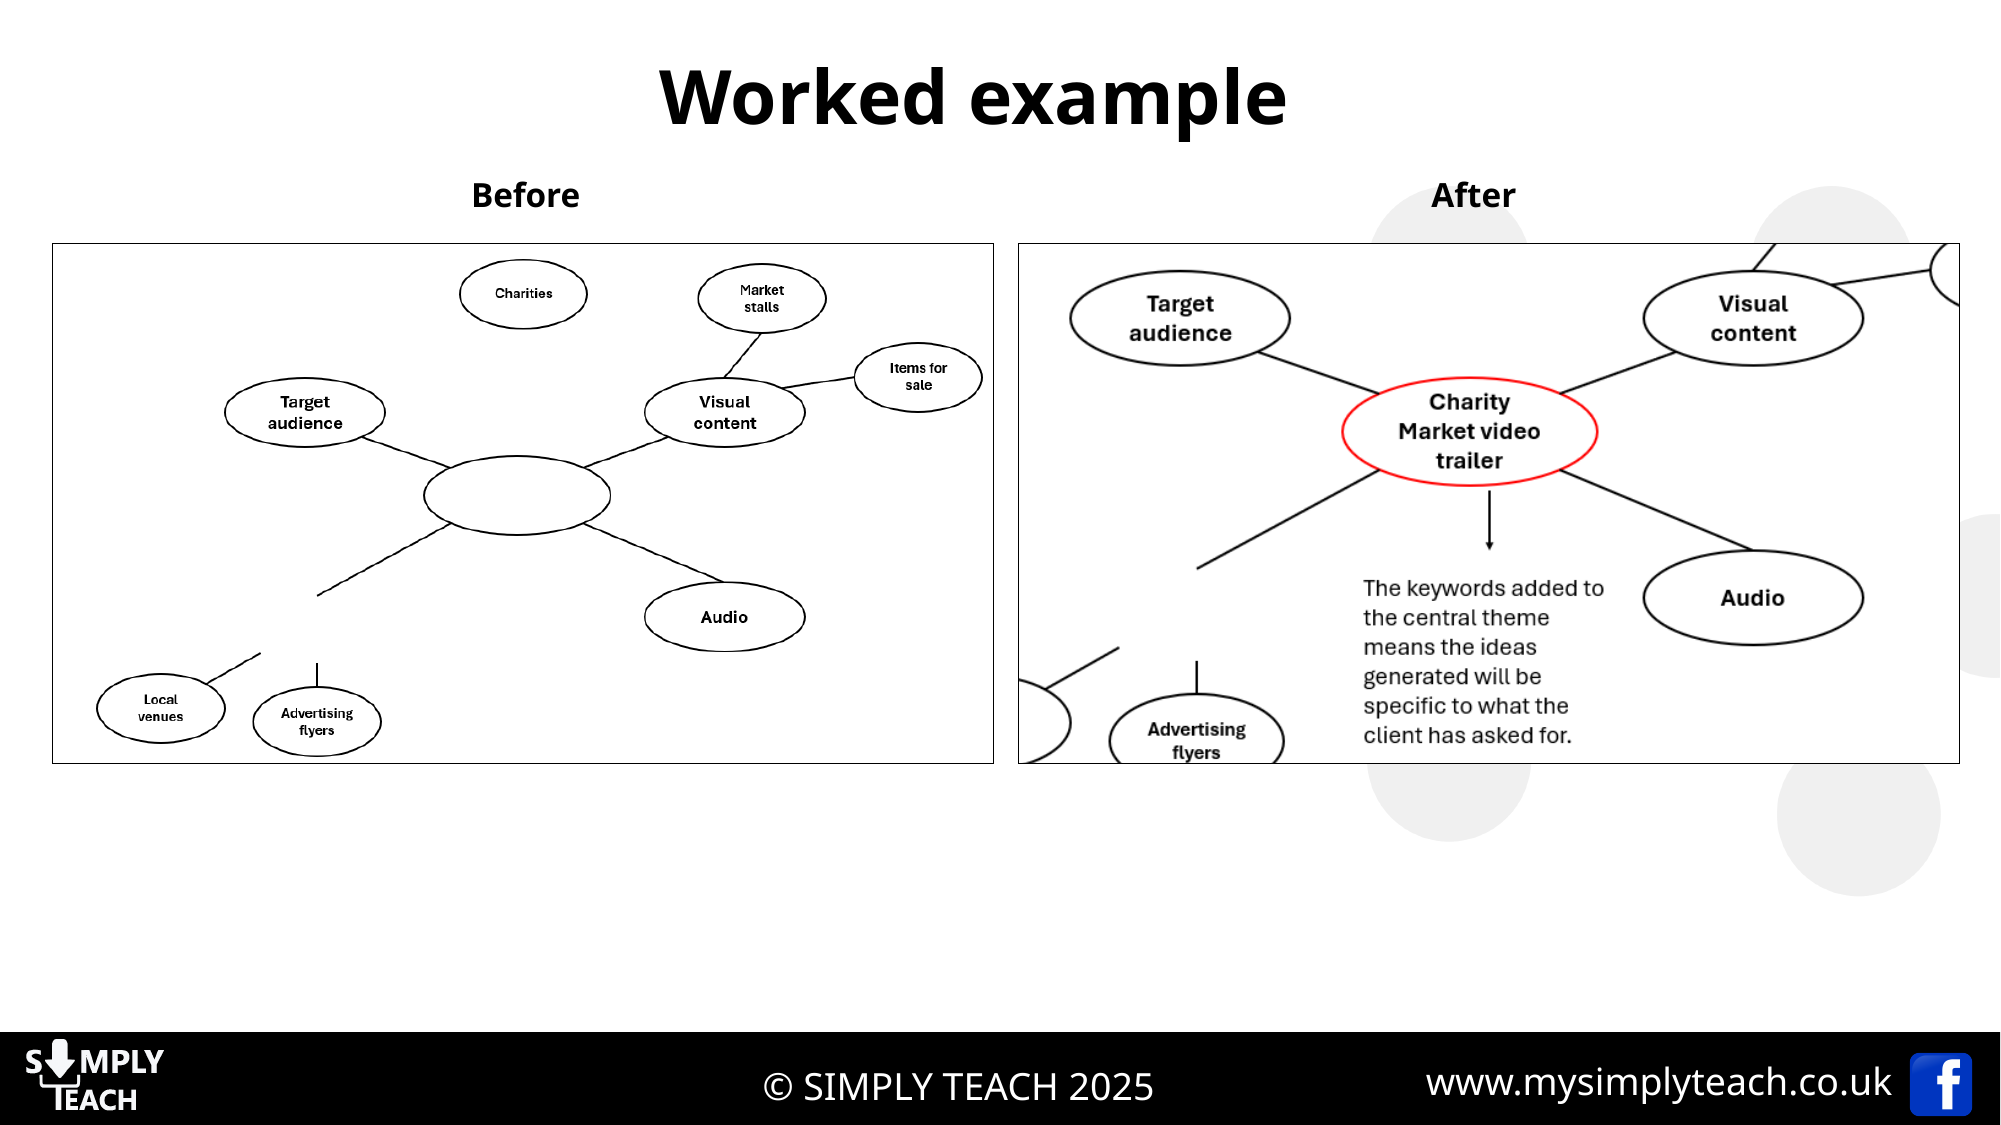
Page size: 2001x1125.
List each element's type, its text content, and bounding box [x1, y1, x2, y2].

text_box Before [404, 166, 647, 222]
picture [52, 242, 994, 764]
text_box Worked example [184, 42, 1765, 147]
picture [15, 1033, 182, 1122]
text_box After [1353, 166, 1595, 222]
picture [1018, 242, 1961, 764]
picture [1907, 1050, 1975, 1119]
